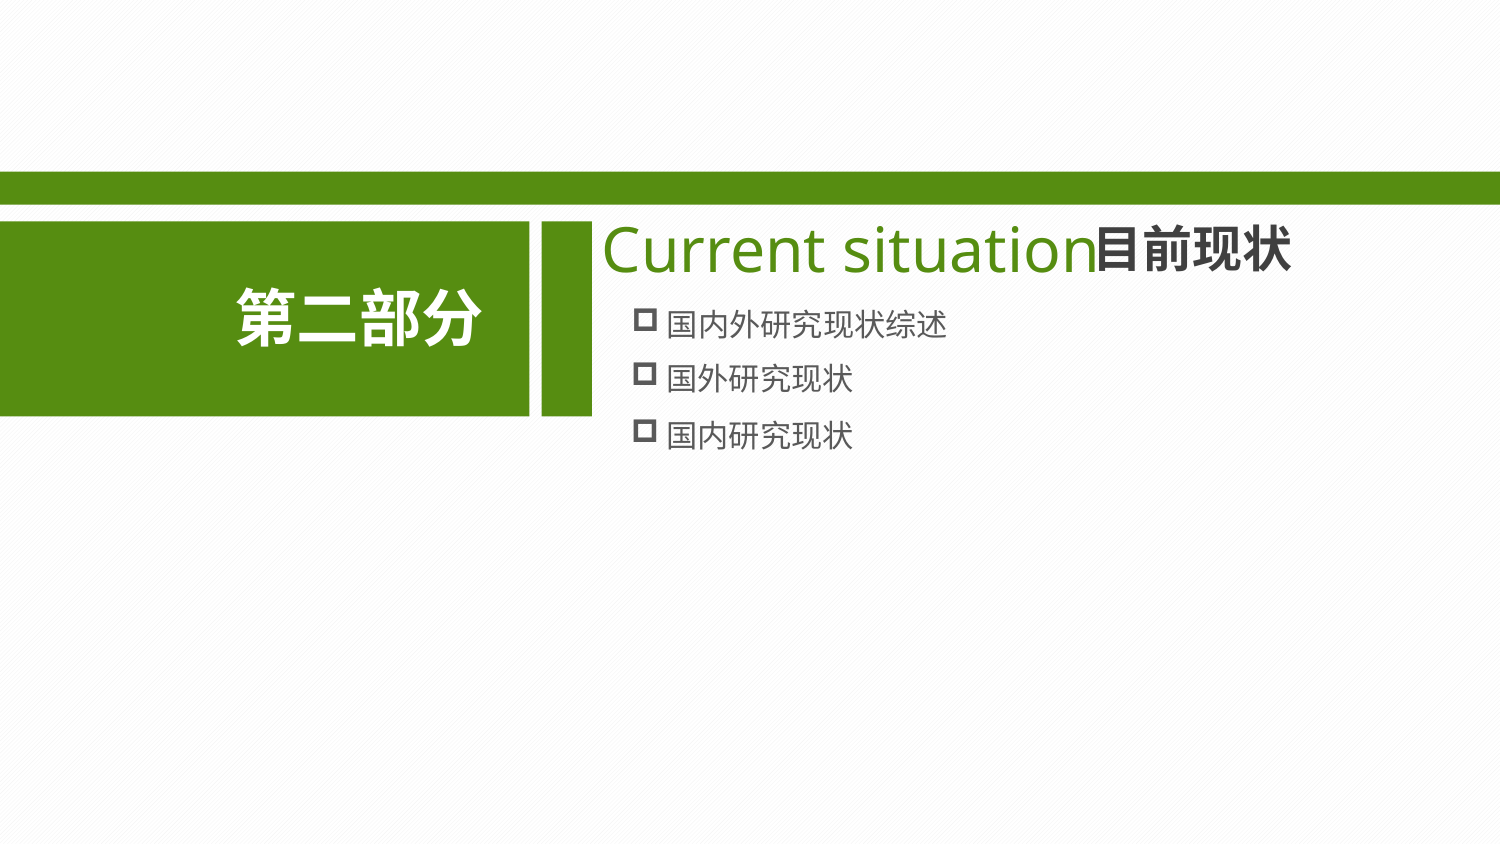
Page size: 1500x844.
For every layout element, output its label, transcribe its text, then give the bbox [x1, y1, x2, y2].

text_box [540, 219, 594, 418]
text_box 国外研究现状 [619, 353, 866, 402]
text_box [618, 204, 1306, 292]
text_box [0, 219, 532, 418]
text_box 国内外研究现状综述 [620, 300, 960, 349]
text_box 第二部分 [223, 272, 496, 359]
text_box [0, 170, 1500, 207]
text_box 国内研究现状 [619, 410, 866, 460]
